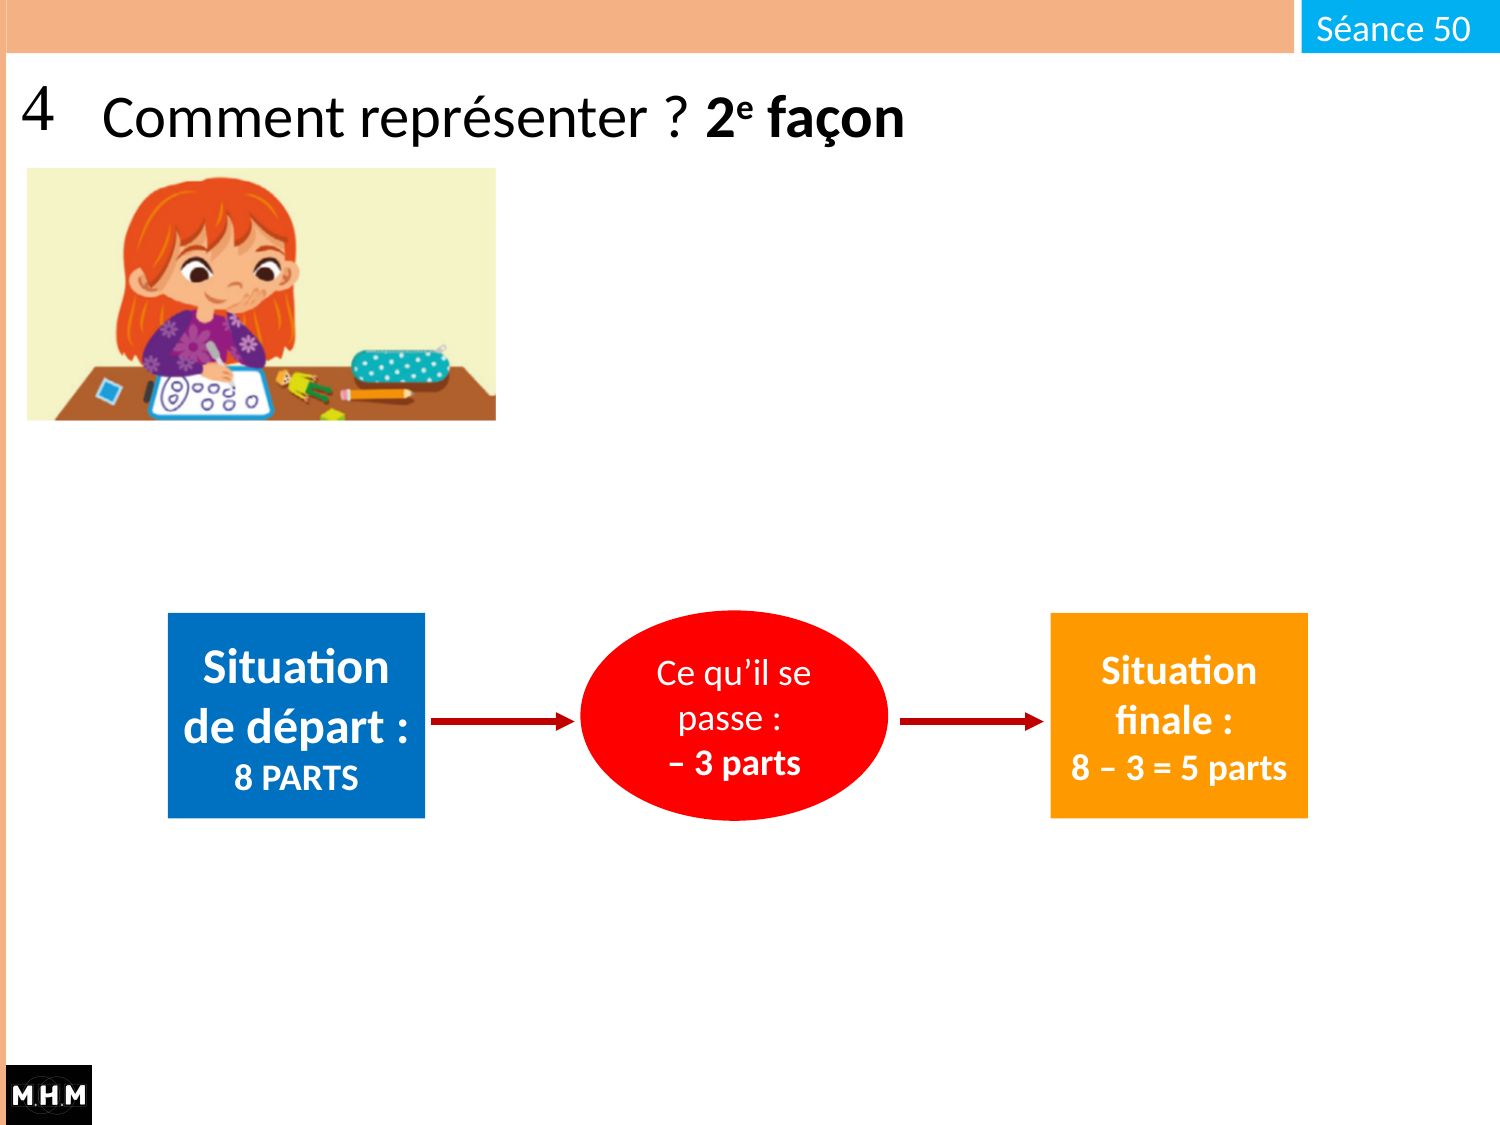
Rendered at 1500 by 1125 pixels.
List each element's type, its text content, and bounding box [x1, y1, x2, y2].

picture [26, 168, 496, 421]
title Comment représenter ? 2e façon [87, 32, 1382, 158]
text_box Situation de départ : 8 PARTS [167, 612, 426, 819]
text_box Ce qu’il se passe : – 3 parts [579, 609, 890, 822]
picture [6, 1065, 92, 1125]
text_box Situation finale : 8 – 3 = 5 parts [1050, 612, 1309, 819]
